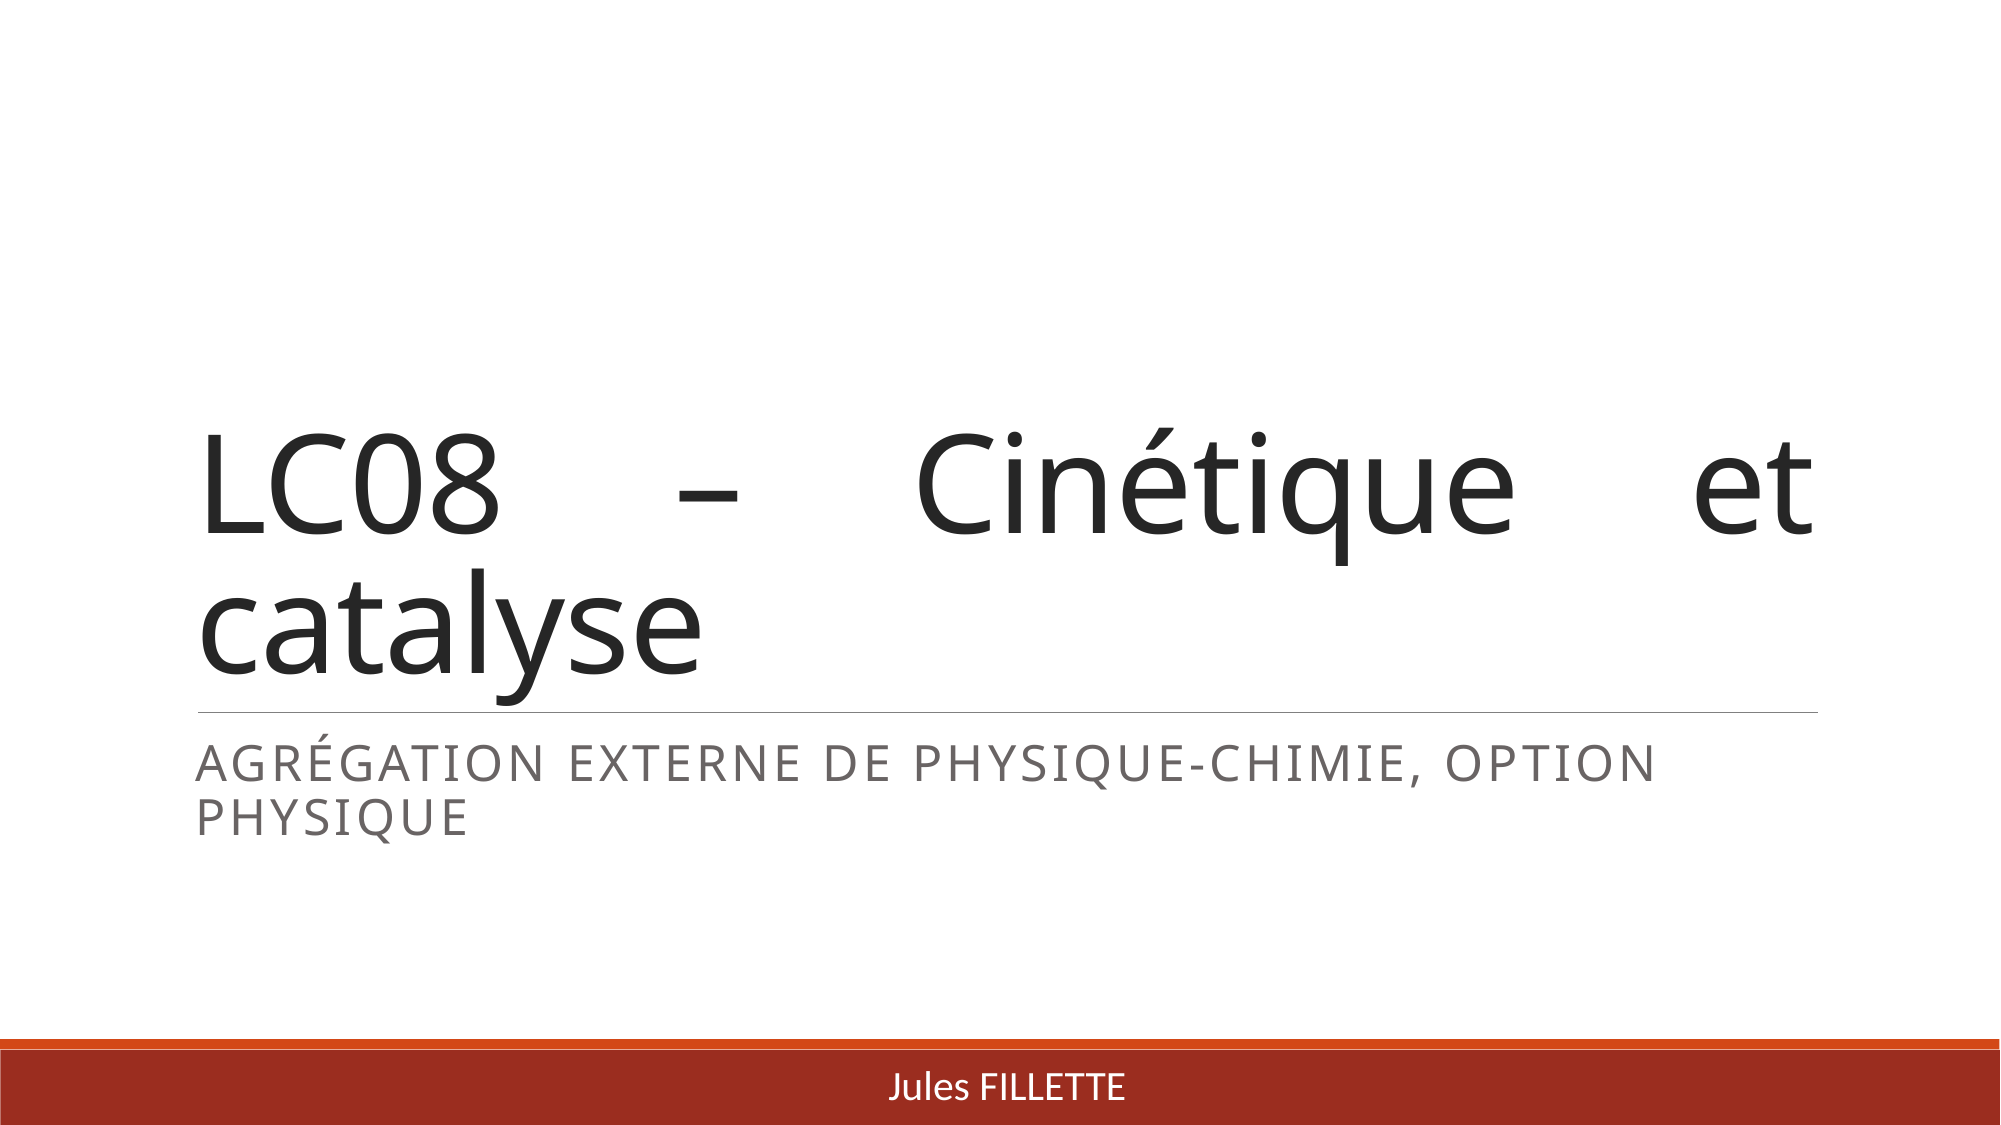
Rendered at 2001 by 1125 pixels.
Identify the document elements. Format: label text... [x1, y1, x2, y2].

subtitle Agrégation externe de Physique-chimie, option Physique [180, 730, 1831, 919]
text_box Jules FILLETTE [0, 1056, 2000, 1125]
title LC08 – Cinétique et catalyse [180, 124, 1830, 710]
